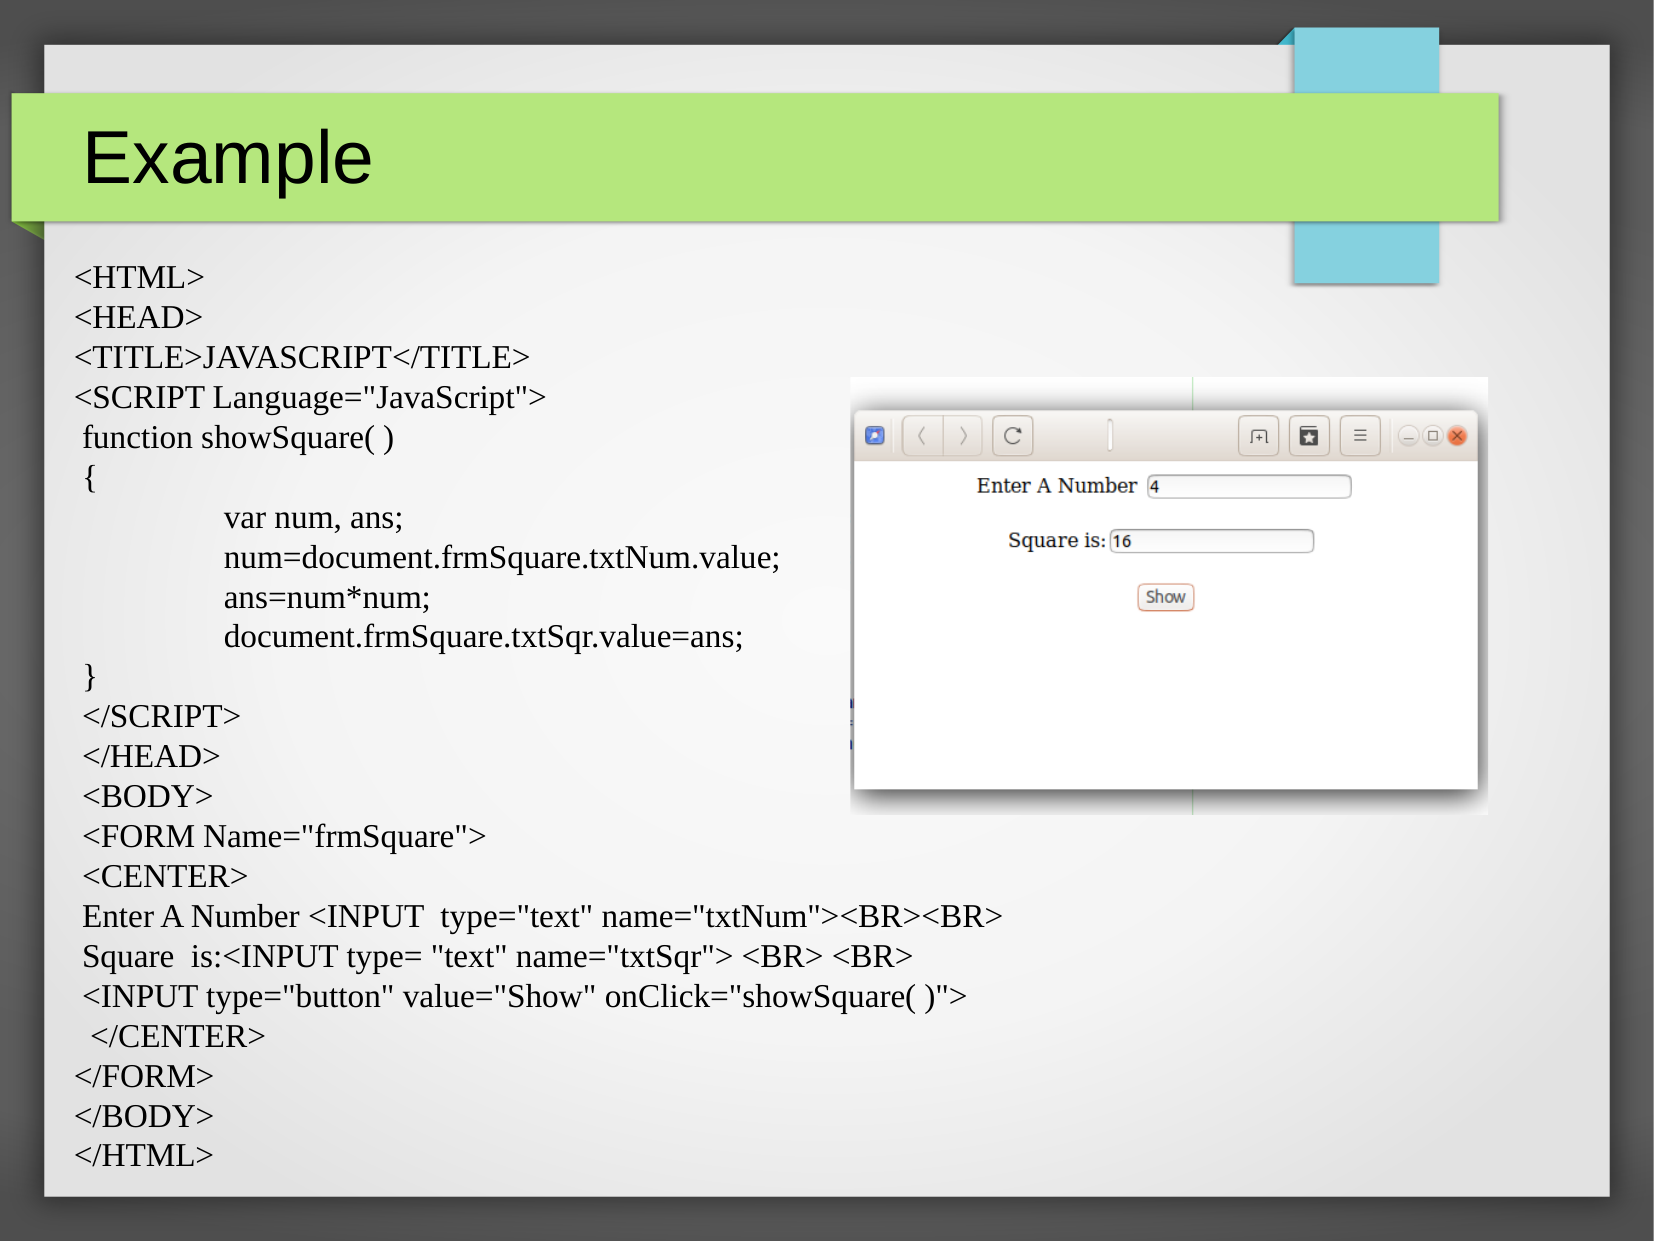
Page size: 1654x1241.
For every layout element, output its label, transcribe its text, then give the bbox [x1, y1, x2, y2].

text_box <HTML> <HEAD> <TITLE>JAVASCRIPT</TITLE> <SCRIPT Language="JavaScript"> function showSquare( ) { var num, ans; num=document.frmSquare.txtNum.value; ans=num*num; document.frmSquare.txtSqr.value=ans; } </SCRIPT> </HEAD> <BODY> <FORM Name="frmSquare"> <CENTER> Enter A Number <INPUT type="text" name="txtNum"><BR><BR> Square is:<INPUT type= "text" name="txtSqr"> <BR> <BR> <INPUT type="button" value="Show" onClick="showSquare( )"> </CENTER> </FORM> </BODY> </HTML> [59, 247, 1047, 1181]
picture [0, 0, 1654, 1241]
text_box Example [82, 108, 1264, 199]
